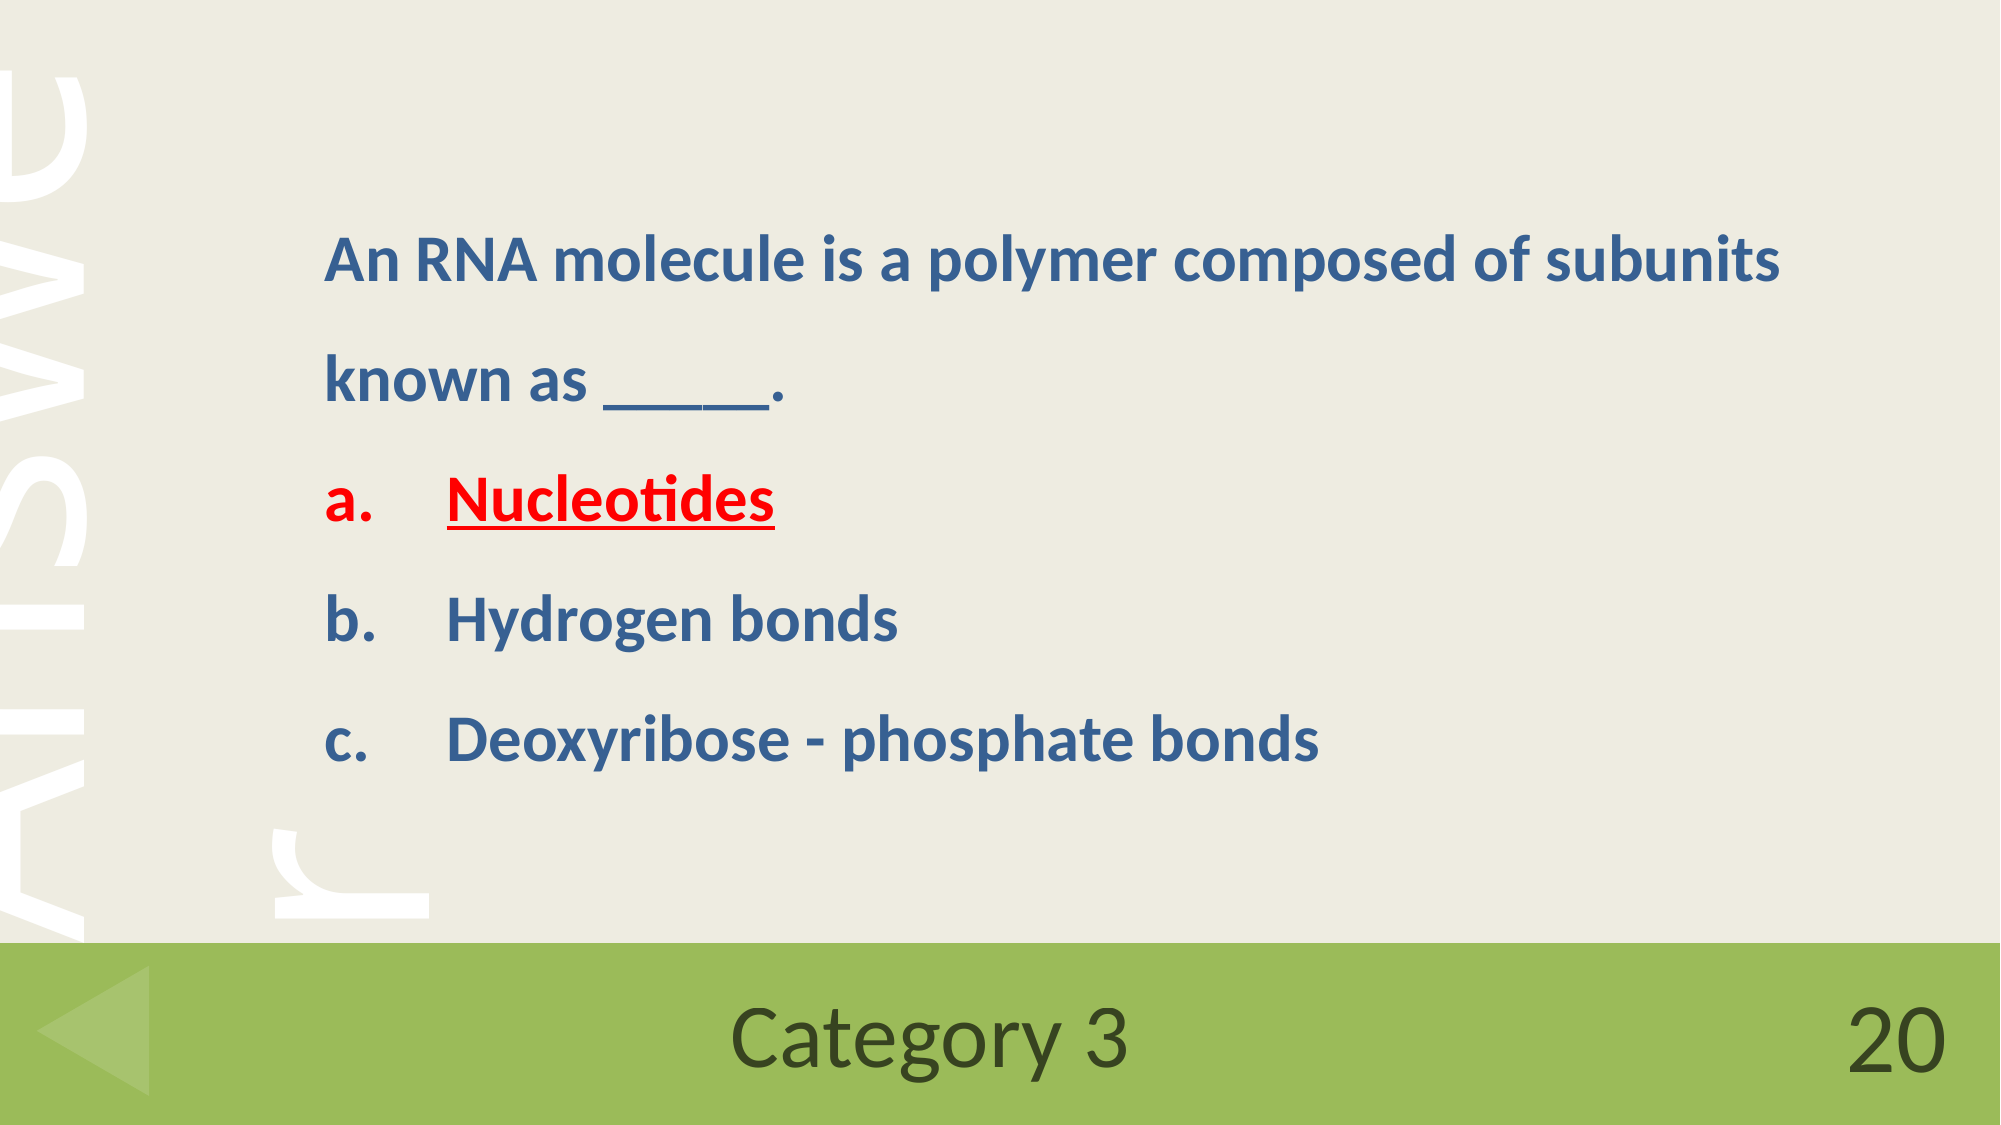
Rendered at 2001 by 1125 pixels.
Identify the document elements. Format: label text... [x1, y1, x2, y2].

title Category 3 [30, 937, 1831, 1125]
list An RNA molecule is a polymer composed of subunits known as _____. Nucleotides Hydrogen bonds Deoxyribose - phosphate bonds [309, 80, 1850, 870]
list 20 [1831, 967, 1963, 1097]
